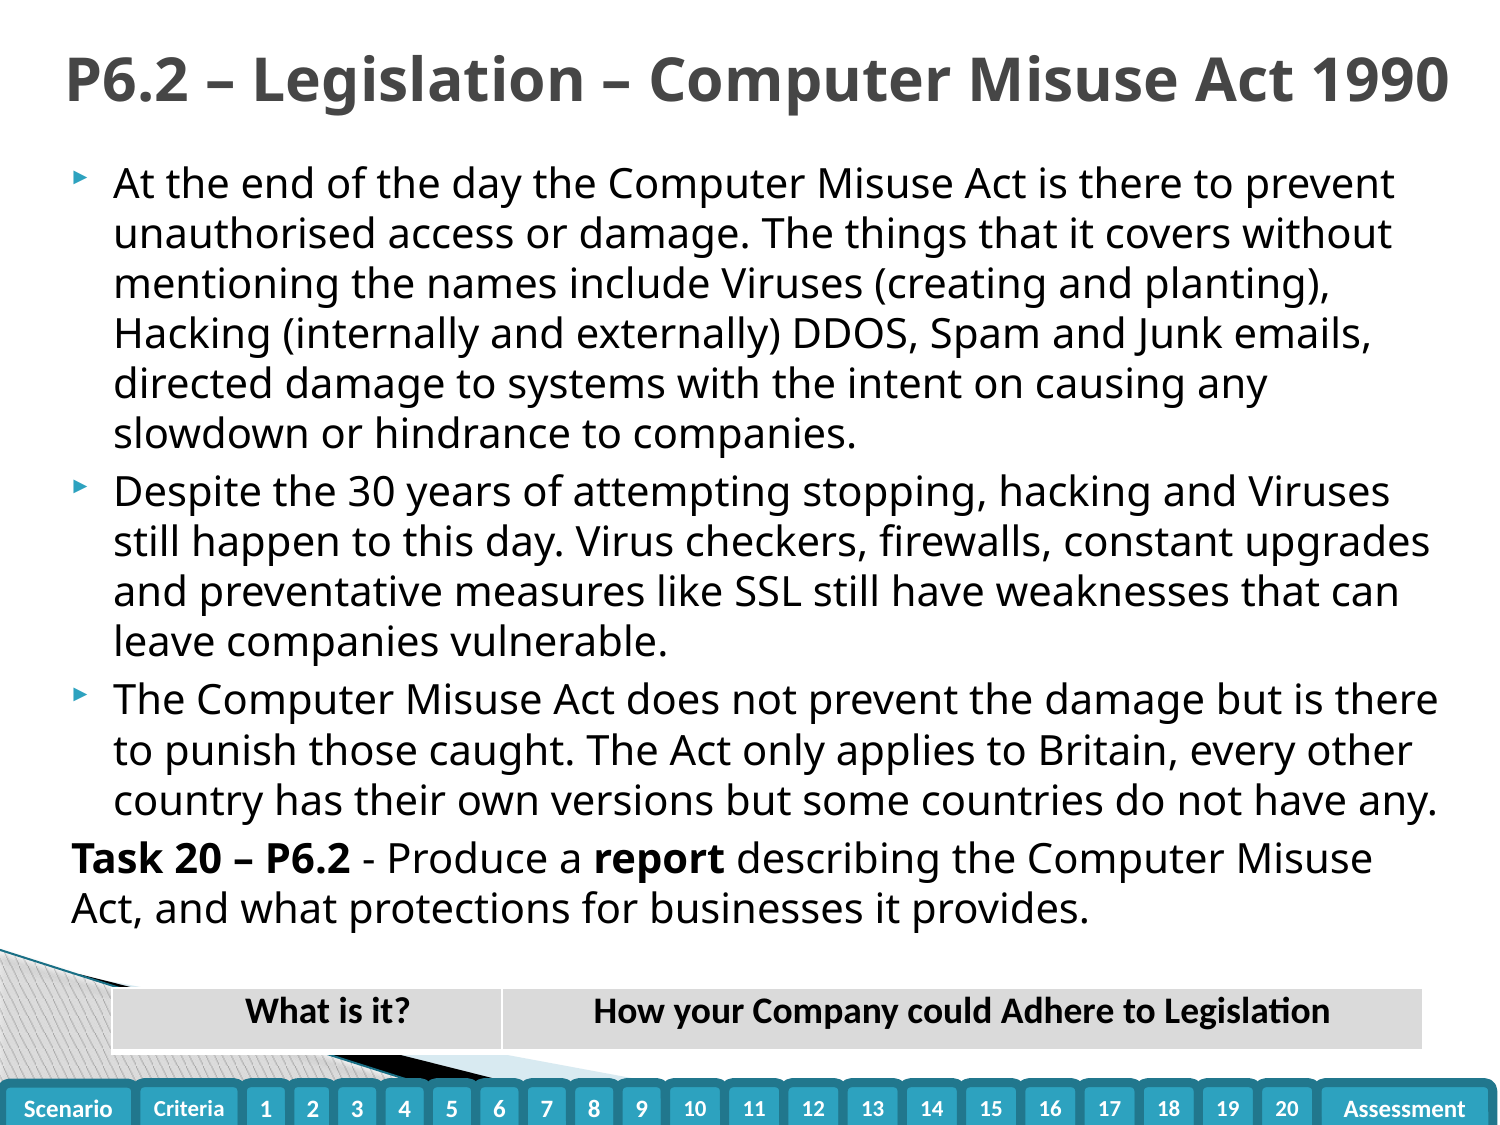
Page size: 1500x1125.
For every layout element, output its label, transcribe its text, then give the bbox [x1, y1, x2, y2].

table_header How your Company could Adhere to Legislation [503, 989, 1422, 1049]
text_box P6.2 – Legislation – Computer Misuse Act 1990 [41, 30, 1459, 114]
list At the end of the day the Computer Misuse Act is there to prevent unauthorised access or damage. The things that it covers without mentioning the names include Viruses (creating and planting), Hacking (internally and externally) DDOS, Spam and Junk emails, directed damage to systems with the intent on causing any slowdown or hindrance to companies. Despite the 30 years of attempting stopping, hacking and Viruses still happen to this day. Virus checkers, firewalls, constant upgrades and preventative measures like SSL still have weaknesses that can leave companies vulnerable. The Computer Misuse Act does not prevent the damage but is there to punish those caught. The Act only applies to Britain, every other country has their own versions but some countries do not have any. Task 20 – P6.2 - Produce a report describing the Computer Misuse Act, and what protections for businesses it provides. [38, 149, 1463, 1056]
table_header What is it? [113, 989, 501, 1049]
